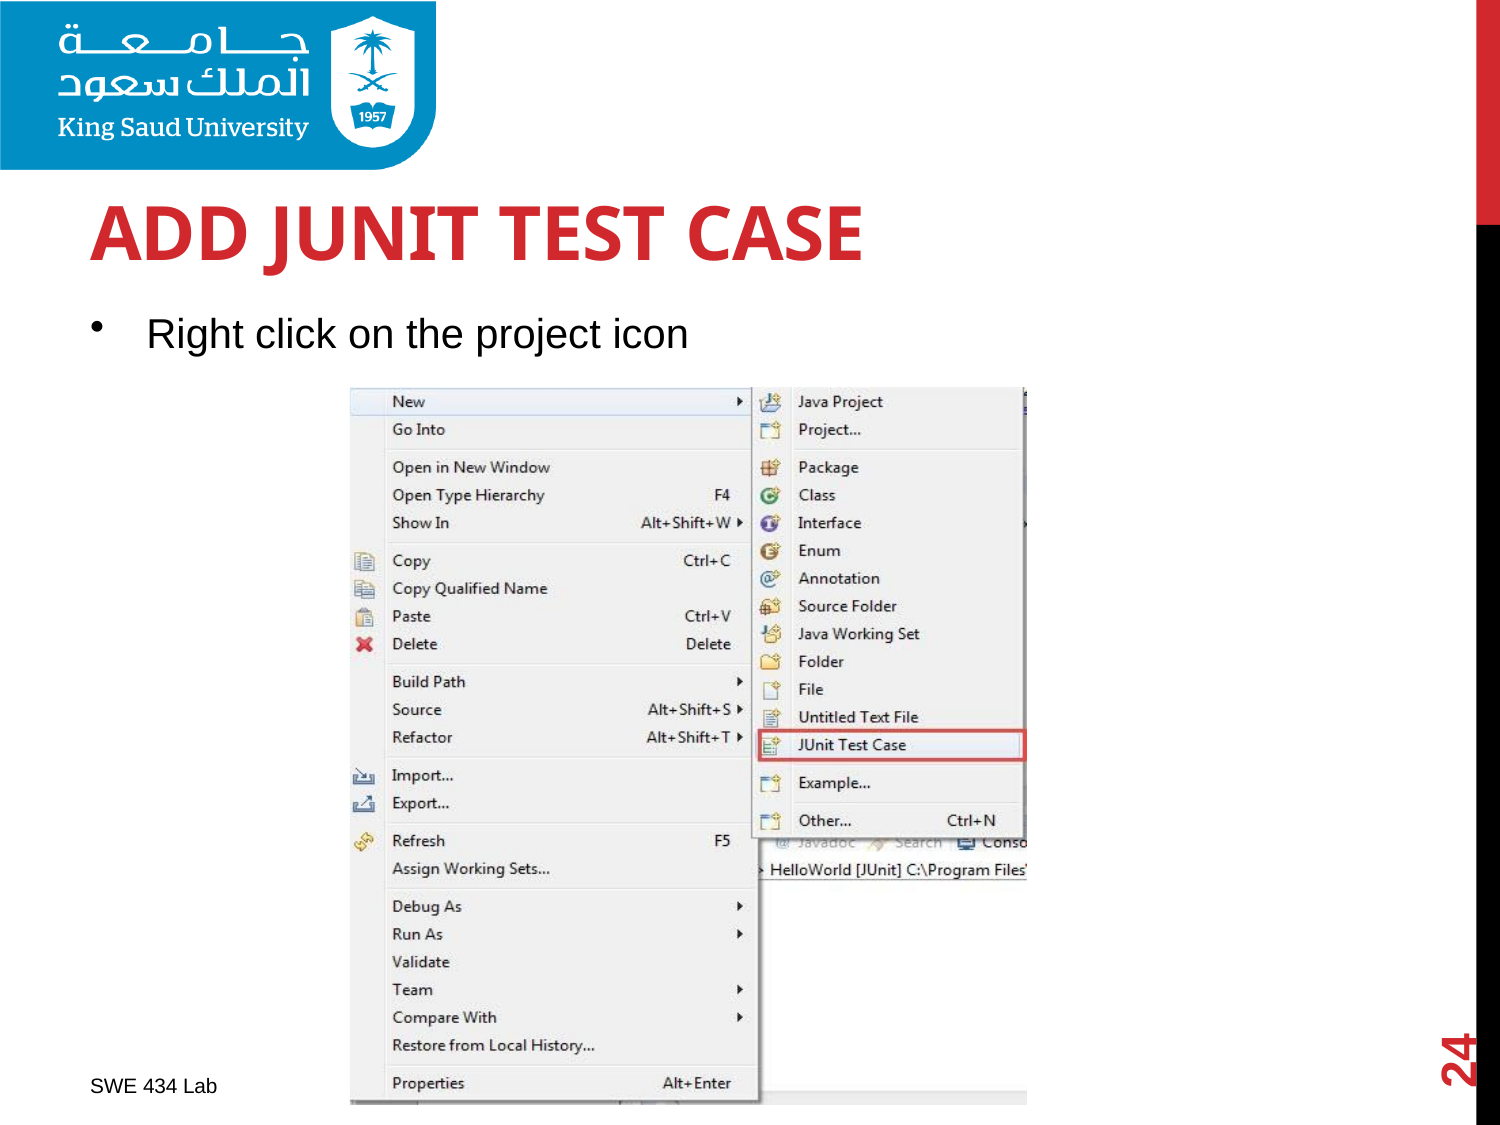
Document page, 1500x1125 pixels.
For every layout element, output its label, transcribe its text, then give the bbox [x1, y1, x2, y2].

text_box Right click on the project icon [87, 306, 690, 357]
title ADD JUNIT TEST CASE [75, 184, 1425, 373]
footer SWE 434 Lab [87, 1074, 220, 1125]
text_box [349, 387, 1027, 1105]
text_box [0, 0, 438, 175]
text_box 24 [1433, 1030, 1489, 1091]
